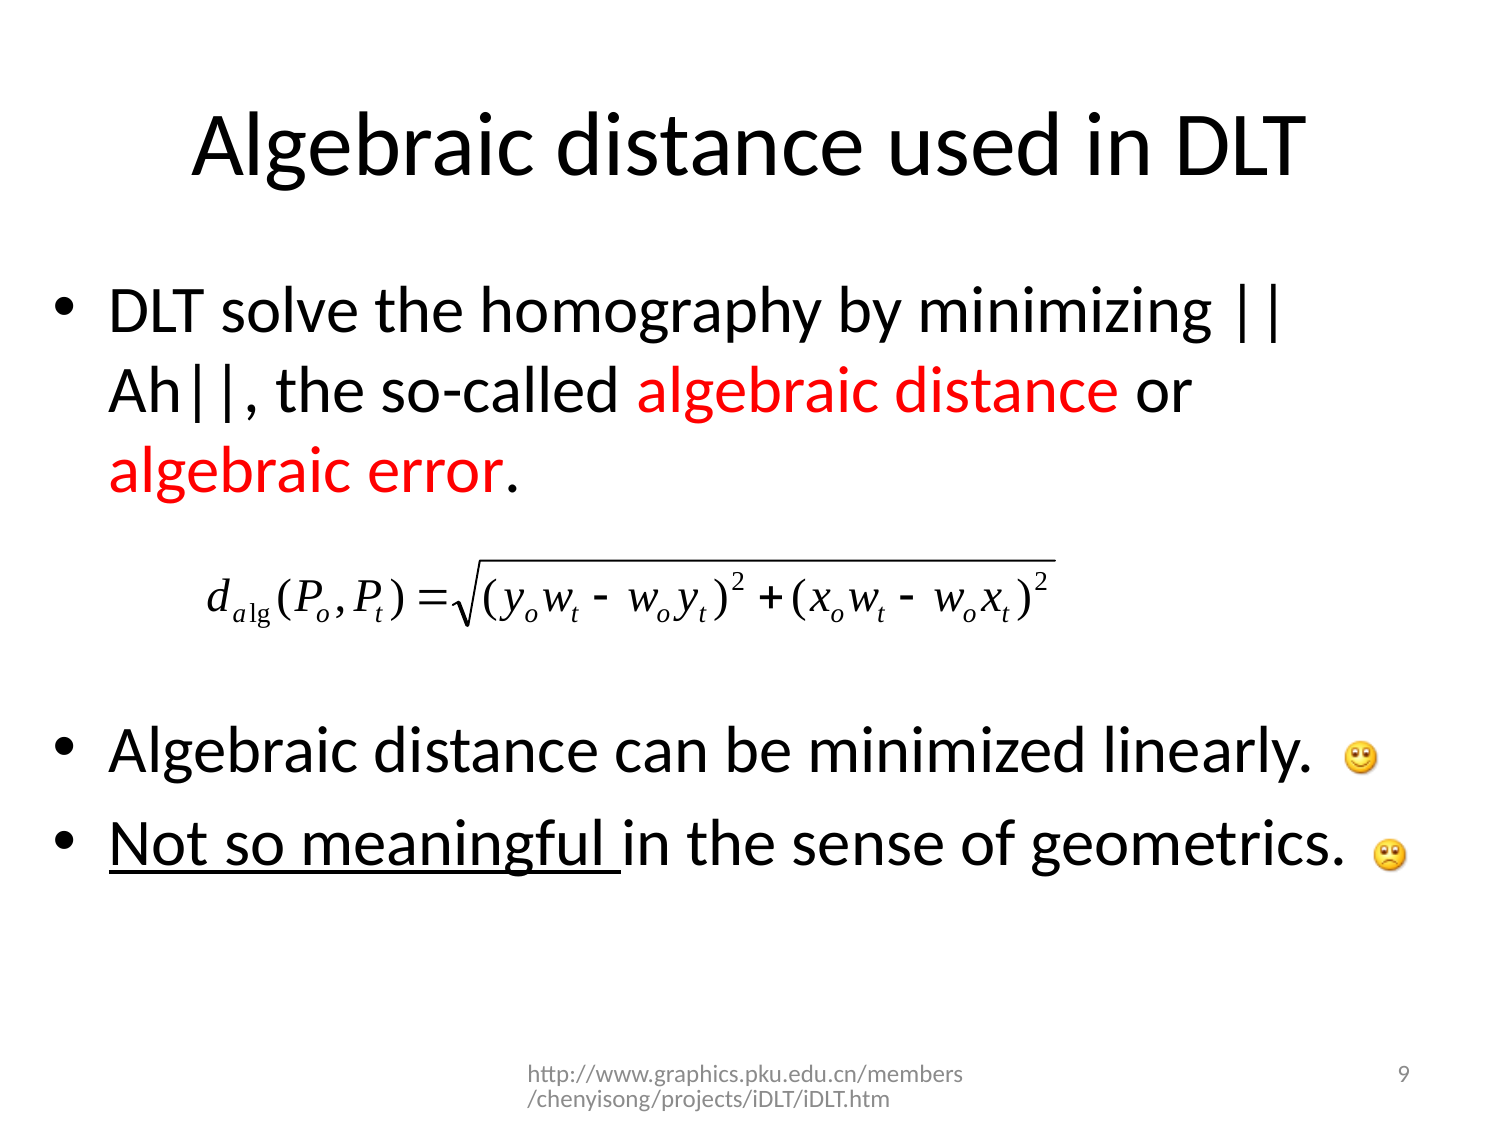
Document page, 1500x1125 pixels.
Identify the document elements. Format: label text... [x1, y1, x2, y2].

footer http://www.graphics.pku.edu.cn/members/chenyisong/projects/iDLT/iDLT.htm [512, 1042, 988, 1103]
slide_number 9 [1074, 1042, 1425, 1103]
picture [1370, 835, 1409, 874]
picture [1342, 738, 1381, 777]
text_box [198, 548, 1067, 639]
list DLT solve the homography by minimizing ||Ah||, the so-called algebraic distance or algebraic error. Algebraic distance can be minimized linearly. Not so meaningful in the sense of geometrics. [37, 257, 1375, 957]
title Algebraic distance used in DLT [75, 45, 1425, 233]
